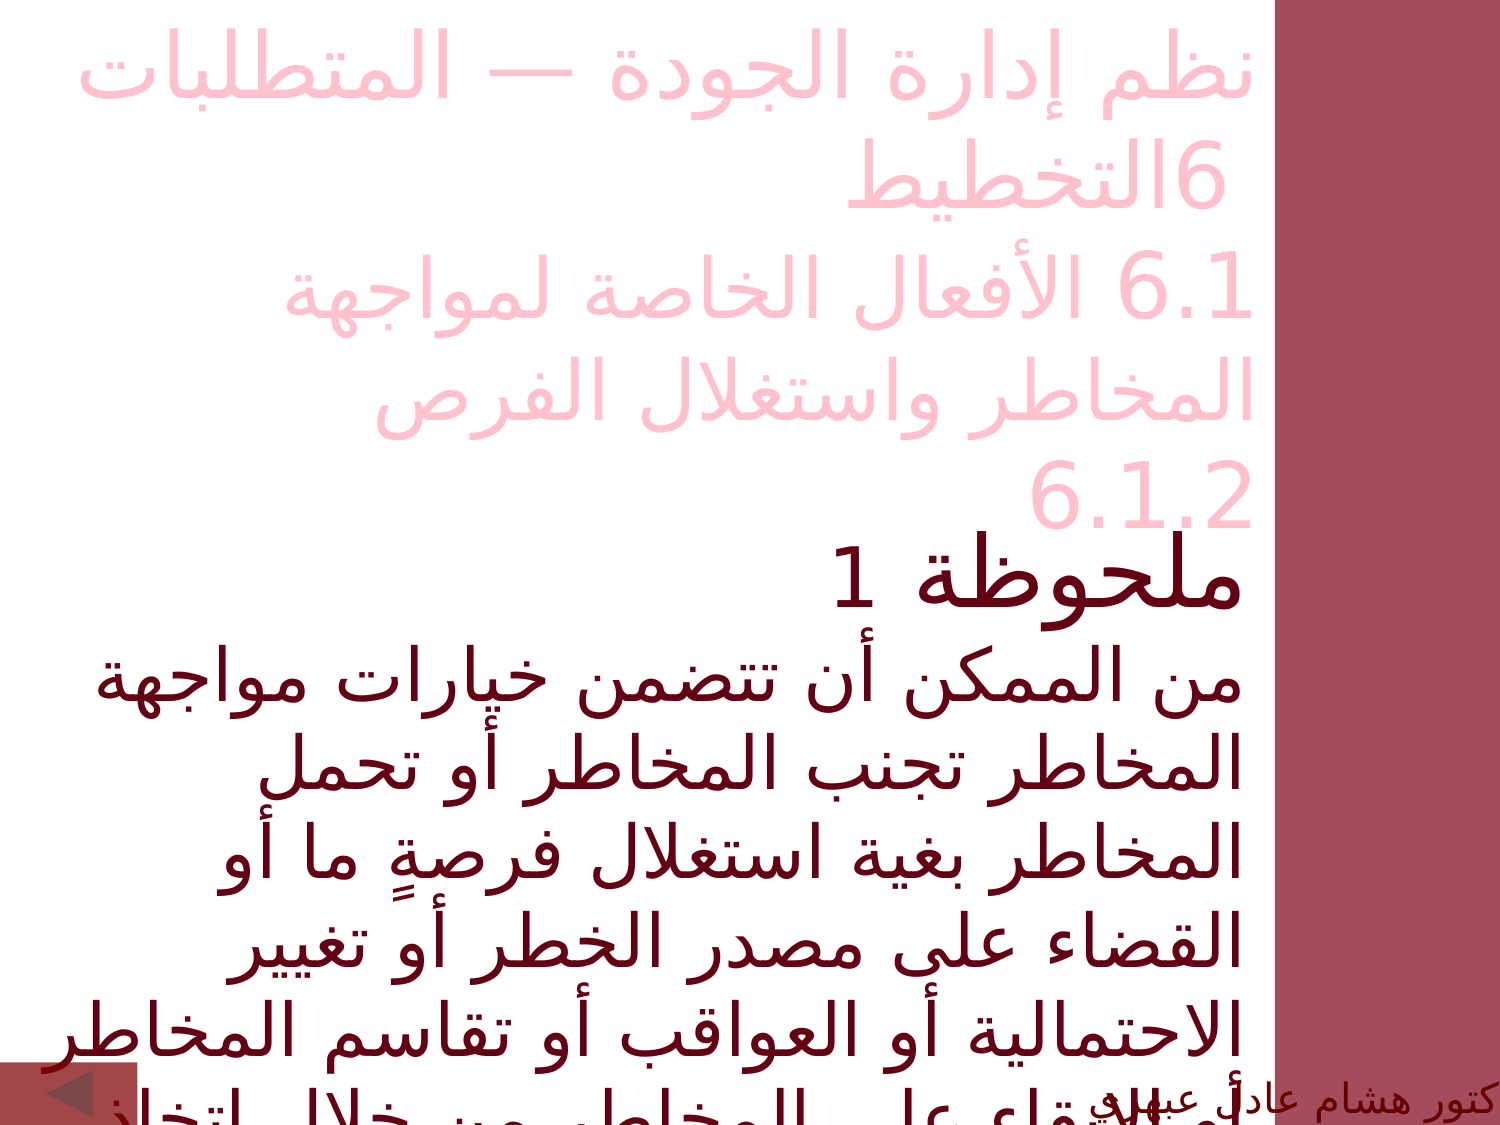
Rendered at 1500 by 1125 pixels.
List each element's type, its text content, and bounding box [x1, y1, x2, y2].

text_box [0, 1060, 140, 1125]
text_box [1273, 0, 1500, 1064]
text_box الدكتور هشام عادل عبهري [1073, 1064, 1500, 1125]
text_box ملحوظة 1 من الممكن أن تتضمن خيارات مواجهة المخاطر تجنب المخاطر أو تحمل المخاطر بغية استغلال فرصةٍ ما أو القضاء على مصدر الخطر أو تغيير الاحتمالية أو العواقب أو تقاسم المخاطر أو الإبقاء على المخاطر من خلال اتخاذ القرارات المبلغة. [12, 500, 1263, 1125]
text_box نظم إدارة الجودة — المتطلبات 6التخطيط 6.1 الأفعال الخاصة لمواجهة المخاطر واستغلال الفرص 6.1.2 [0, 0, 1275, 555]
